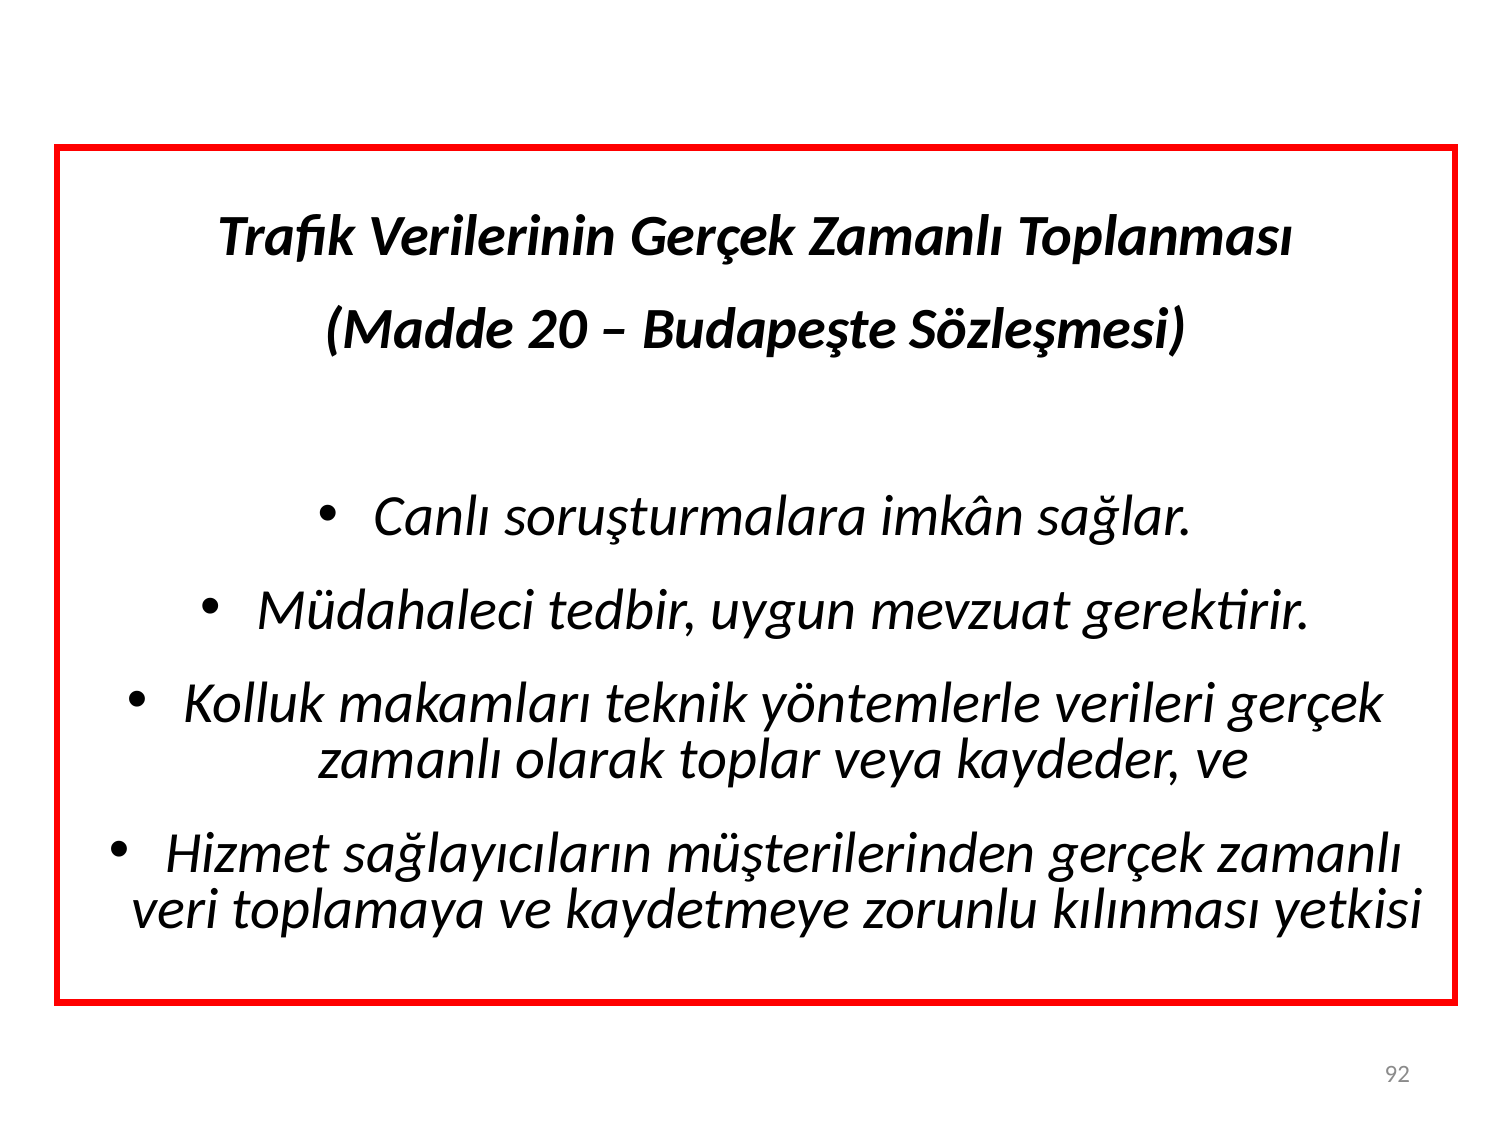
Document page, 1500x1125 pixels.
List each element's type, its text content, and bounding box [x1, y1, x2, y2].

slide_number 92 [1074, 1042, 1425, 1103]
text_box Trafik Verilerinin Gerçek Zamanlı Toplanması (Madde 20 – Budapeşte Sözleşmesi) Canlı soruşturmalara imkân sağlar. Müdahaleci tedbir, uygun mevzuat gerektirir. Kolluk makamları teknik yöntemlerle verileri gerçek zamanlı olarak toplar veya kaydeder, ve Hizmet sağlayıcıların müşterilerinden gerçek zamanlı veri toplamaya ve kaydetmeye zorunlu kılınması yetkisi [57, 147, 1455, 1003]
